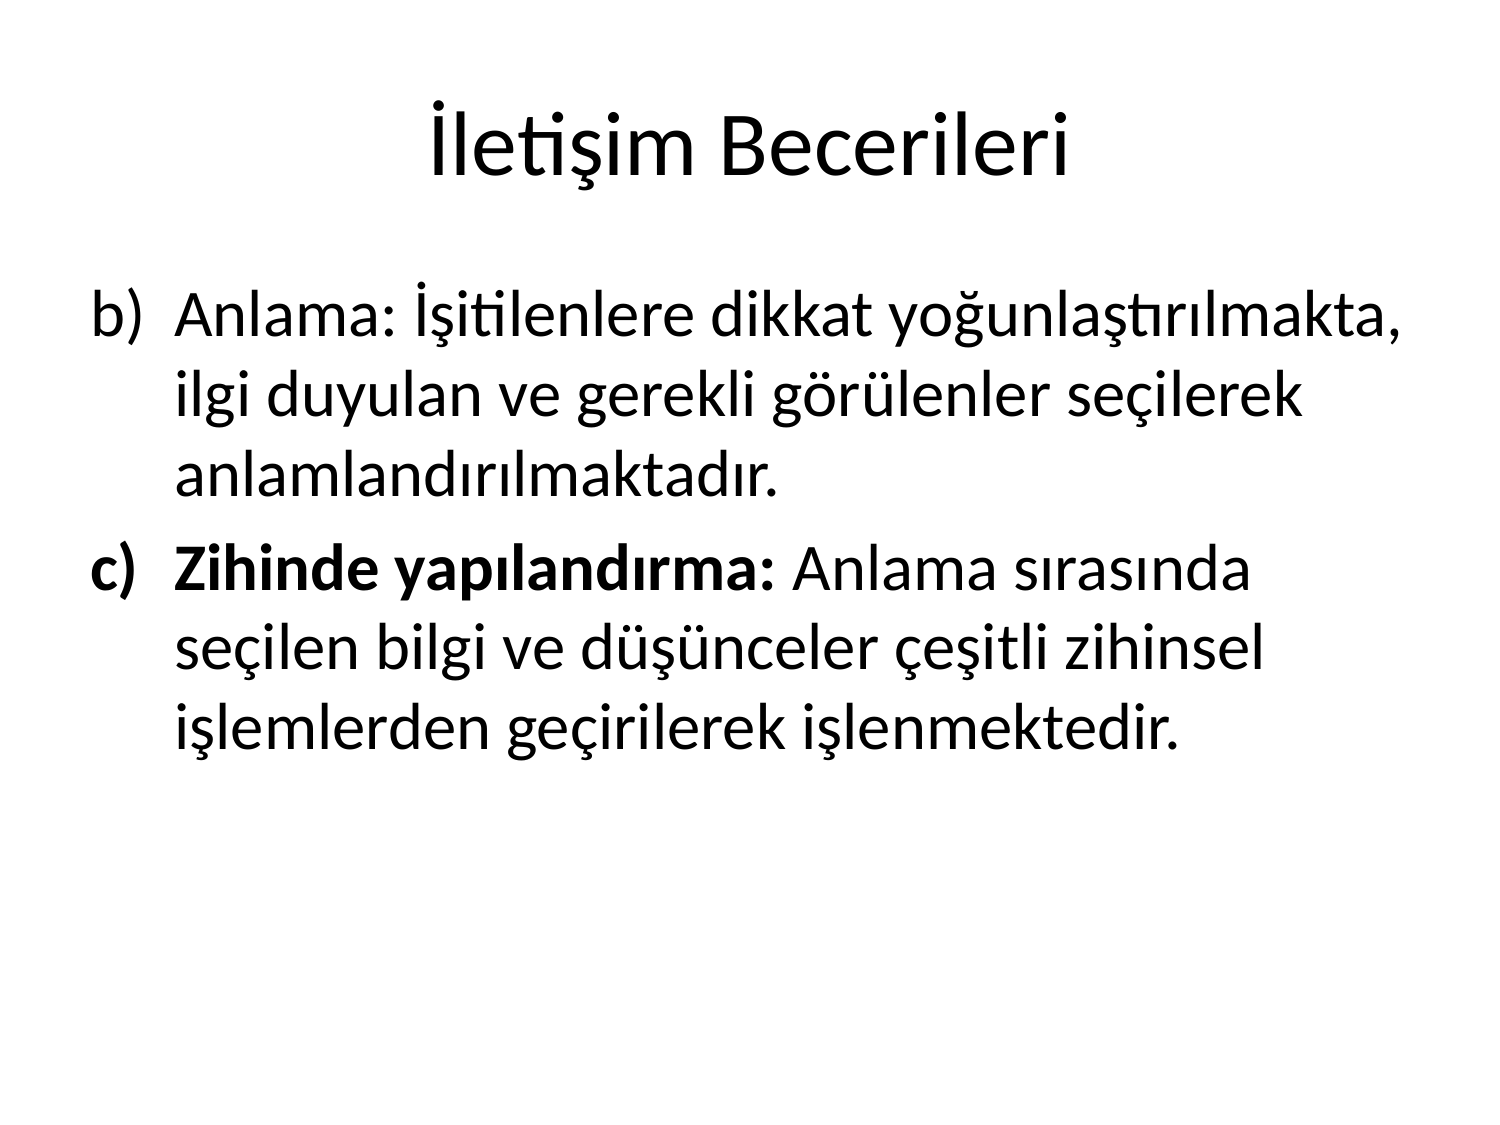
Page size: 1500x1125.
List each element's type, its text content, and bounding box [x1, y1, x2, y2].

list Anlama: İşitilenlere dikkat yoğunlaştırılmakta, ilgi duyulan ve gerekli görülenler seçilerek anlamlandırılmaktadır. Zihinde yapılandırma: Anlama sırasında seçilen bilgi ve düşünceler çeşitli zihinsel işlemlerden geçirilerek işlenmektedir. [75, 262, 1425, 1005]
title İletişim Becerileri [75, 45, 1425, 233]
